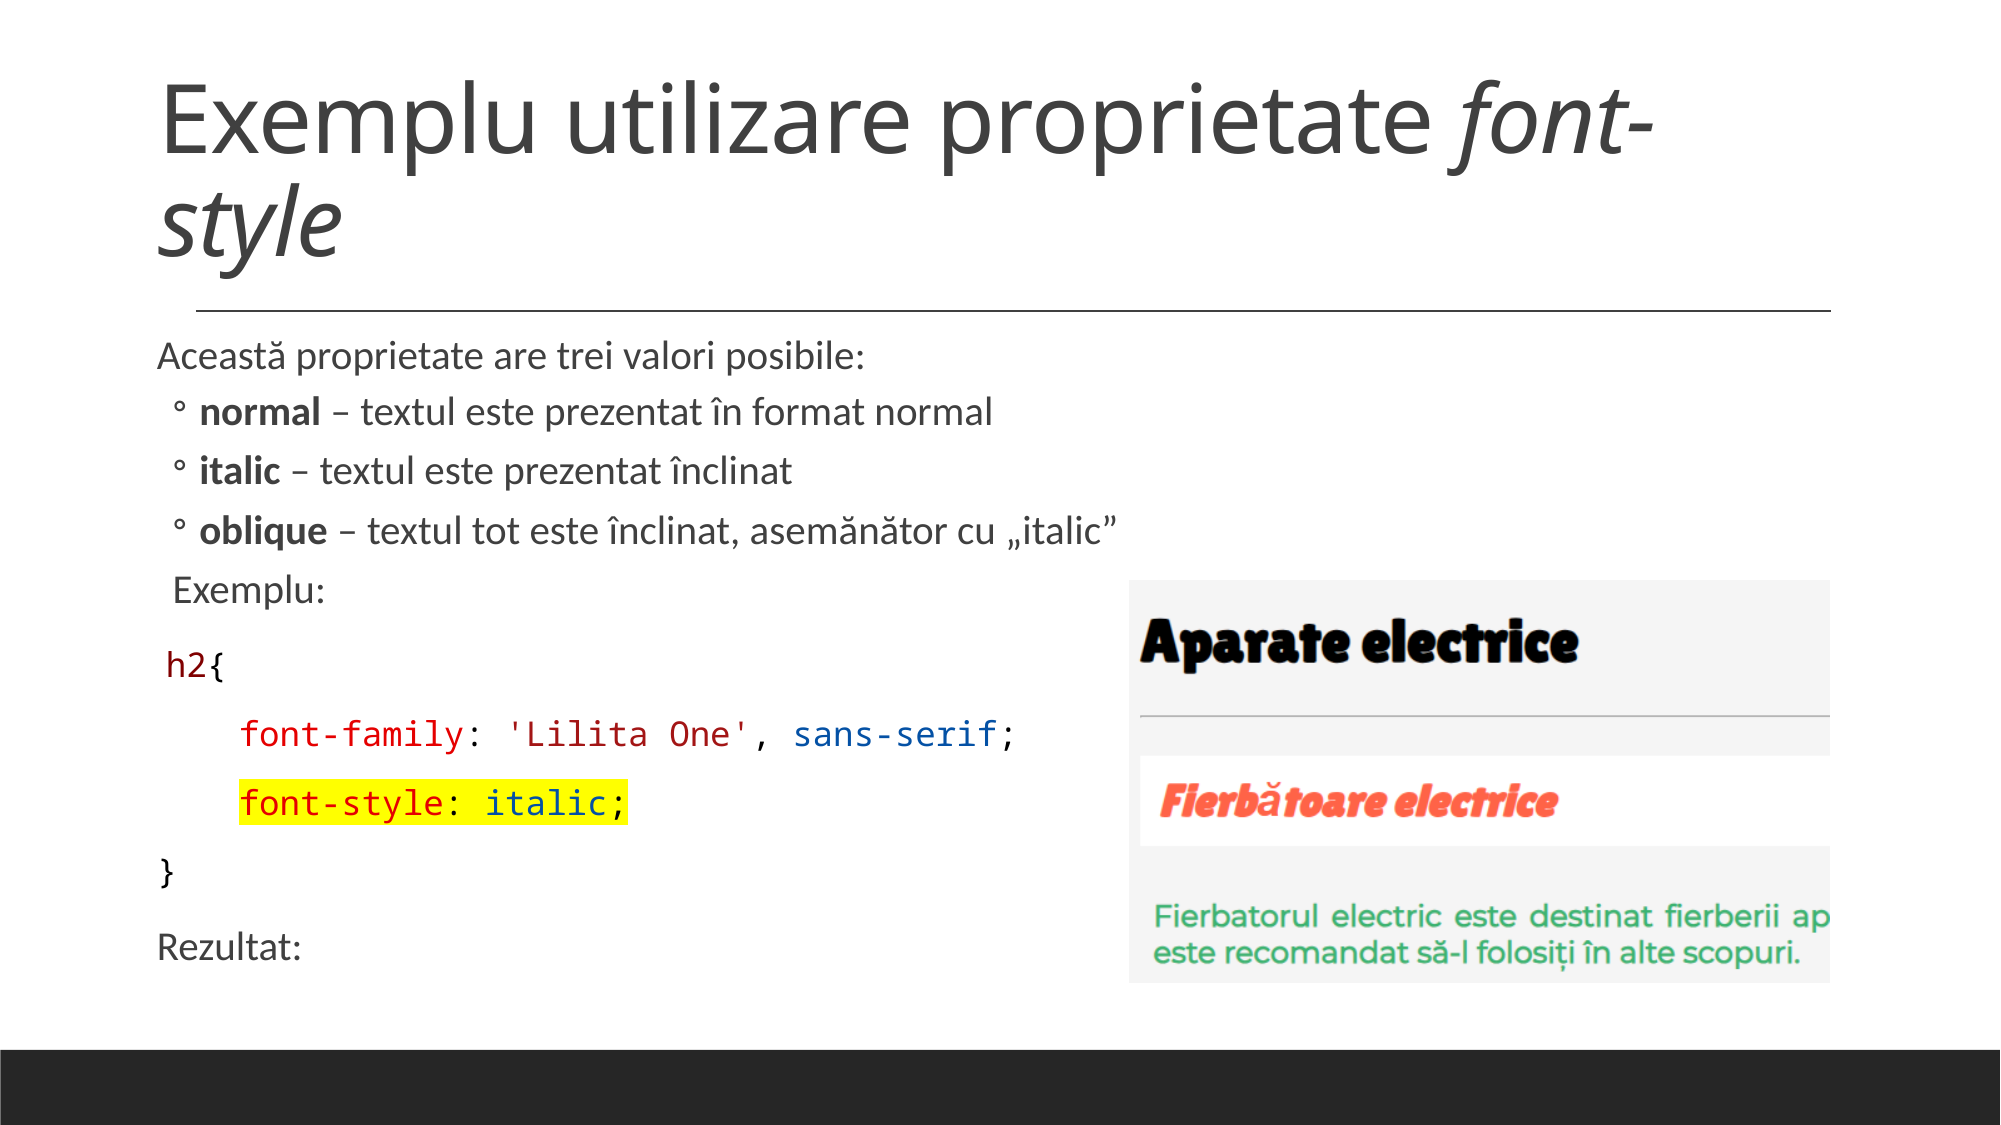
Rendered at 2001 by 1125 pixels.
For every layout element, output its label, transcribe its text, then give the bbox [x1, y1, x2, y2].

list Această proprietate are trei valori posibile: normal – textul este prezentat în format normal italic – textul este prezentat înclinat oblique – textul tot este înclinat, asemănător cu „italic” Exemplu: h2{ font-family: 'Lilita One', sans-serif; font-style: italic; } Rezultat: [143, 316, 1844, 983]
picture [1129, 580, 1831, 983]
title Exemplu utilizare proprietate font-style [143, 47, 1830, 285]
